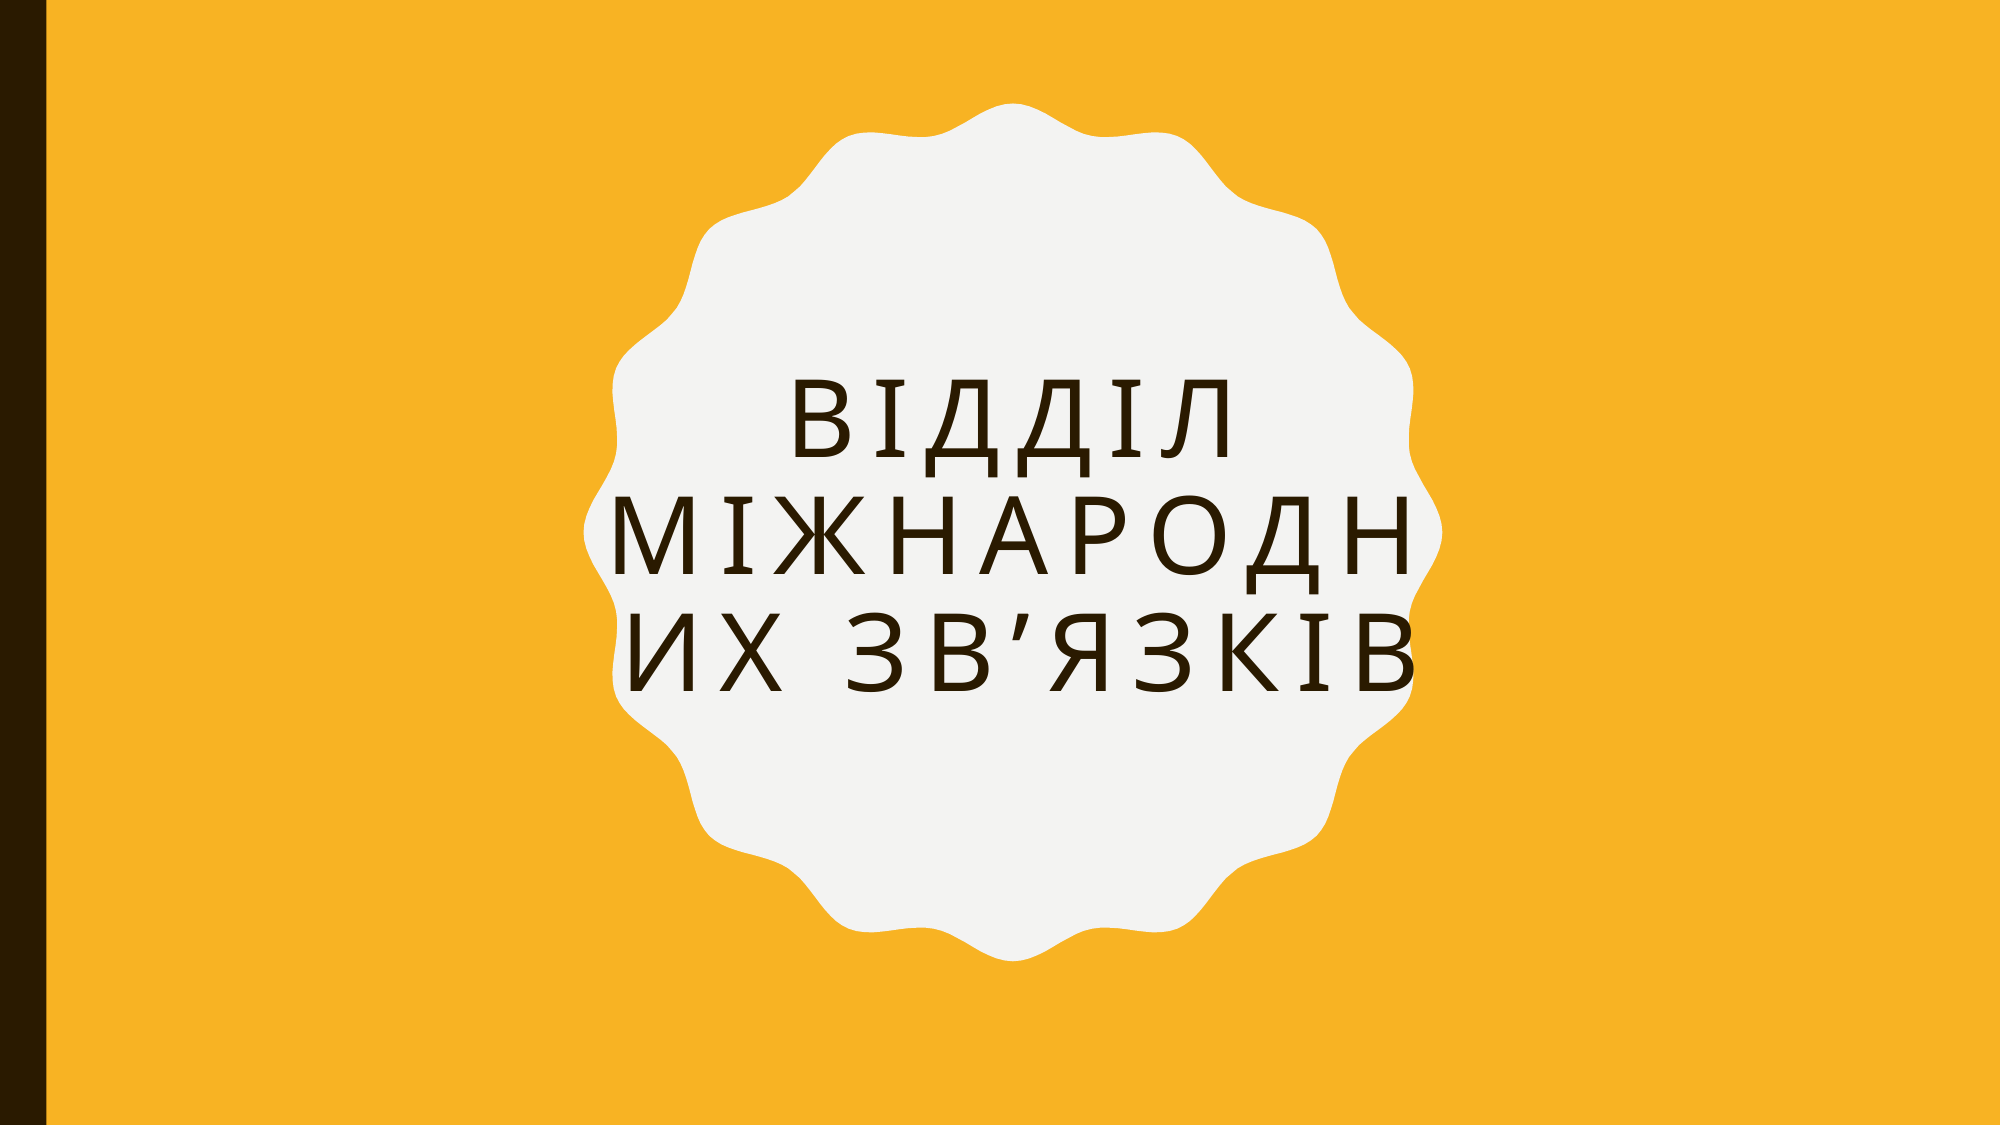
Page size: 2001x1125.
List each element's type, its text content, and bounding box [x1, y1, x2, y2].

title Відділ міжнародних зв’язків [558, 252, 1484, 826]
